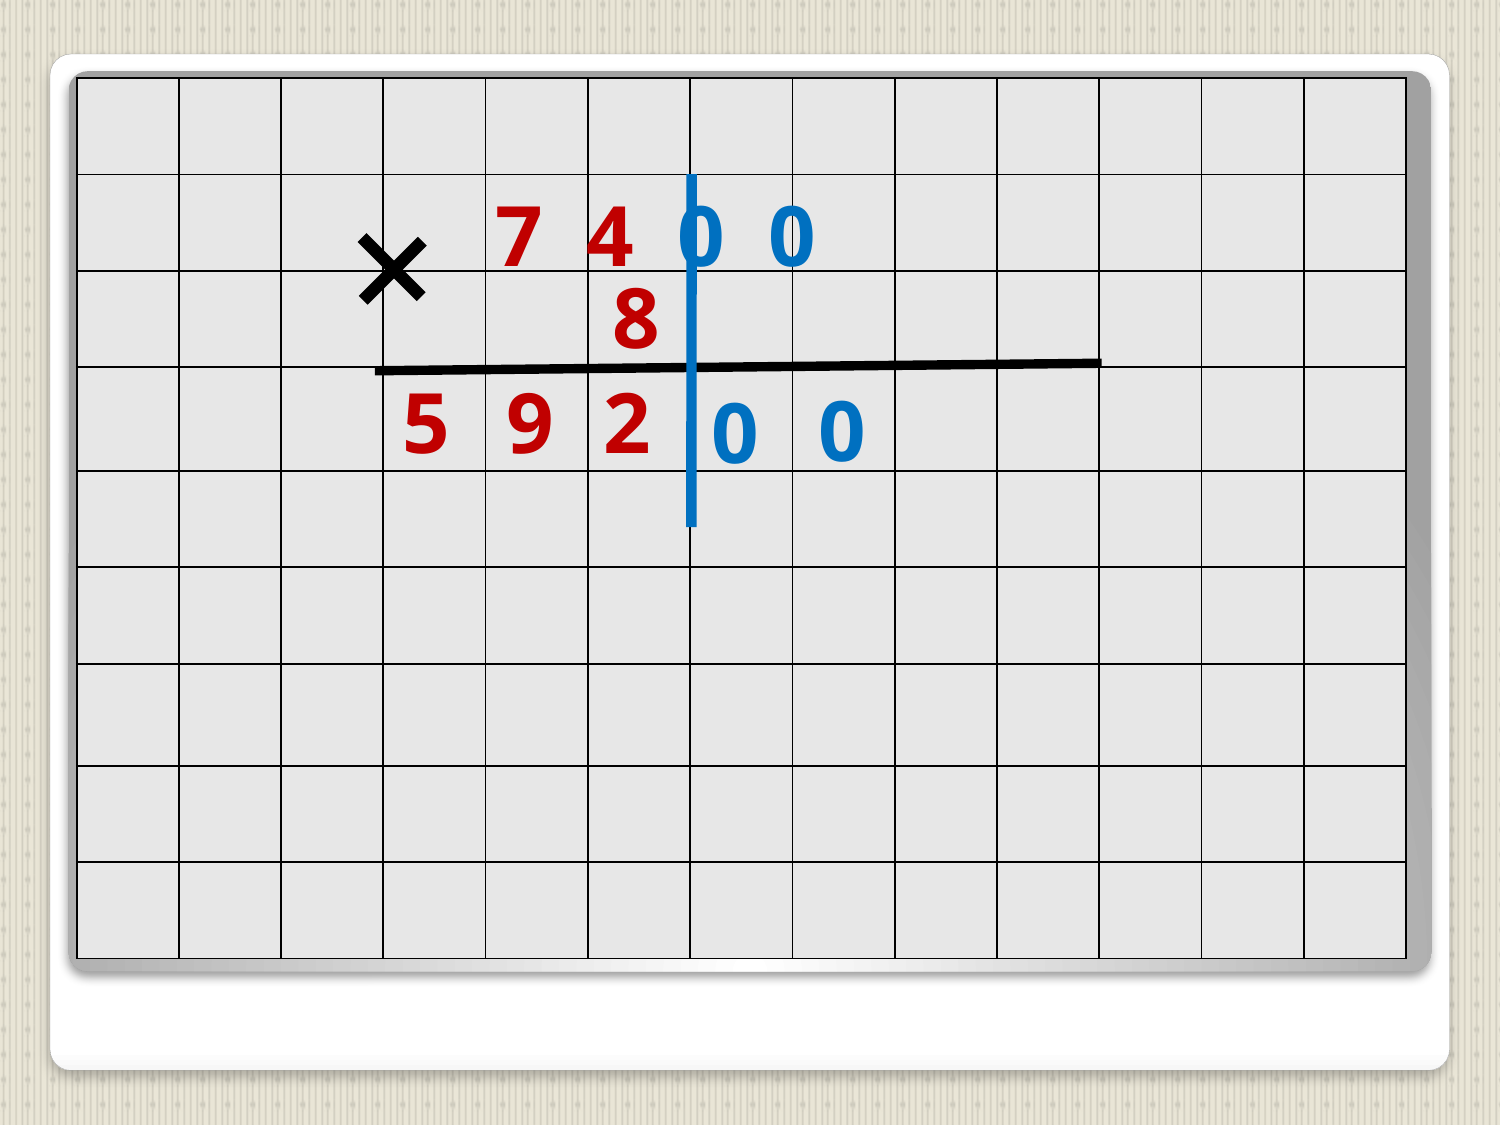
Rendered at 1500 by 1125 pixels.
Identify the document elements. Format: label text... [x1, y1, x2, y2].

table_cell [1305, 368, 1405, 470]
table_cell [486, 472, 587, 566]
table_cell [703, 291, 792, 366]
text_box 8 [697, 257, 703, 372]
table_cell [589, 291, 597, 363]
table_cell [691, 863, 792, 958]
table_cell [282, 272, 382, 366]
table_cell [1305, 767, 1405, 861]
table_cell [486, 370, 492, 470]
table_header [384, 79, 485, 174]
table_cell [384, 175, 480, 270]
table_cell [78, 665, 178, 765]
table_cell [589, 767, 689, 861]
table_cell [1100, 368, 1201, 470]
table_cell [896, 291, 996, 366]
table_cell [998, 568, 1098, 663]
text_box 9 [492, 363, 586, 478]
table_cell [1305, 568, 1405, 663]
table_cell [180, 272, 280, 366]
table_cell [384, 863, 485, 958]
table_cell [1305, 272, 1405, 366]
table_header [486, 79, 587, 174]
table_cell [703, 368, 792, 470]
table_cell [78, 472, 178, 566]
table_cell [793, 368, 894, 470]
table_cell [589, 863, 689, 958]
table_header [793, 79, 894, 174]
table_cell [384, 472, 485, 566]
table_header [998, 79, 1098, 174]
table_cell [998, 767, 1098, 861]
table_cell [896, 568, 996, 663]
table_cell [691, 472, 792, 566]
table_cell [486, 665, 587, 765]
table_cell [793, 291, 894, 366]
table_cell [180, 175, 280, 270]
table_cell [1100, 863, 1201, 958]
table_cell [1305, 665, 1405, 765]
table_cell [589, 665, 689, 765]
table_cell [1100, 665, 1201, 765]
table_cell [78, 175, 178, 270]
table_cell [1305, 175, 1405, 270]
table_cell [384, 568, 485, 663]
table_cell [78, 568, 178, 663]
text_box 2 [589, 363, 683, 478]
table_cell [486, 863, 587, 958]
table_cell [896, 665, 996, 765]
table_cell [180, 767, 280, 861]
table_cell [486, 767, 587, 861]
table_cell [78, 863, 178, 958]
table_cell [998, 472, 1098, 566]
table_cell [998, 863, 1098, 958]
table_cell [1202, 272, 1303, 366]
table_cell [1202, 665, 1303, 765]
table_cell [78, 368, 178, 470]
table_cell [589, 568, 689, 663]
table_cell [180, 568, 280, 663]
table_cell [1305, 472, 1405, 566]
table_cell [896, 863, 996, 958]
table_cell [1202, 863, 1303, 958]
text_box 0 [697, 372, 791, 488]
table_cell [1305, 863, 1405, 958]
table_header [282, 79, 382, 174]
text_box 8 [597, 257, 685, 373]
table_cell [1102, 175, 1201, 270]
table_cell [282, 368, 382, 470]
table_cell [78, 272, 178, 366]
table_cell [282, 568, 382, 663]
text_box 0 [803, 370, 898, 486]
table_header [589, 79, 689, 174]
table_cell [1202, 368, 1303, 470]
text_box 5 [388, 363, 482, 478]
table_cell [896, 368, 996, 470]
table_cell [180, 863, 280, 958]
table_cell [282, 665, 382, 765]
table_cell [282, 472, 382, 566]
table_cell [180, 368, 280, 470]
table_cell [180, 665, 280, 765]
table_cell [998, 368, 1098, 470]
table_cell [896, 767, 996, 861]
table_cell [1202, 568, 1303, 663]
table_cell [1100, 767, 1201, 861]
table_cell [793, 568, 894, 663]
table_header [1305, 79, 1405, 174]
table_cell [998, 291, 1098, 366]
table_cell [486, 568, 587, 663]
table_header [691, 79, 792, 174]
table_cell [180, 472, 280, 566]
table_cell [78, 767, 178, 861]
table_cell [282, 863, 382, 958]
table_header [1202, 79, 1303, 174]
table_cell [793, 472, 894, 566]
table_cell [282, 175, 382, 270]
text_box 7 4 0 0 [697, 175, 1102, 291]
table_cell [1202, 175, 1303, 270]
table_cell [486, 291, 587, 366]
table_cell [896, 472, 996, 566]
table_cell [1202, 767, 1303, 861]
text_box 7 4 0 0 [480, 175, 686, 291]
table_cell [589, 472, 689, 566]
table_cell [793, 863, 894, 958]
table_header [78, 79, 178, 174]
table_cell [793, 767, 894, 861]
table_cell [282, 767, 382, 861]
table_cell [1100, 272, 1201, 366]
table_header [180, 79, 280, 174]
table_cell [691, 665, 792, 765]
table_header [896, 79, 996, 174]
table_cell [1100, 472, 1201, 566]
table_cell [384, 767, 485, 861]
table_cell [1100, 568, 1201, 663]
table_cell [691, 568, 792, 663]
table_cell [691, 767, 792, 861]
table_cell [793, 665, 894, 765]
table_cell [384, 665, 485, 765]
table_cell [384, 272, 485, 366]
table_cell [1202, 472, 1303, 566]
table_header [1100, 79, 1201, 174]
table_cell [384, 371, 388, 470]
table_cell [998, 665, 1098, 765]
